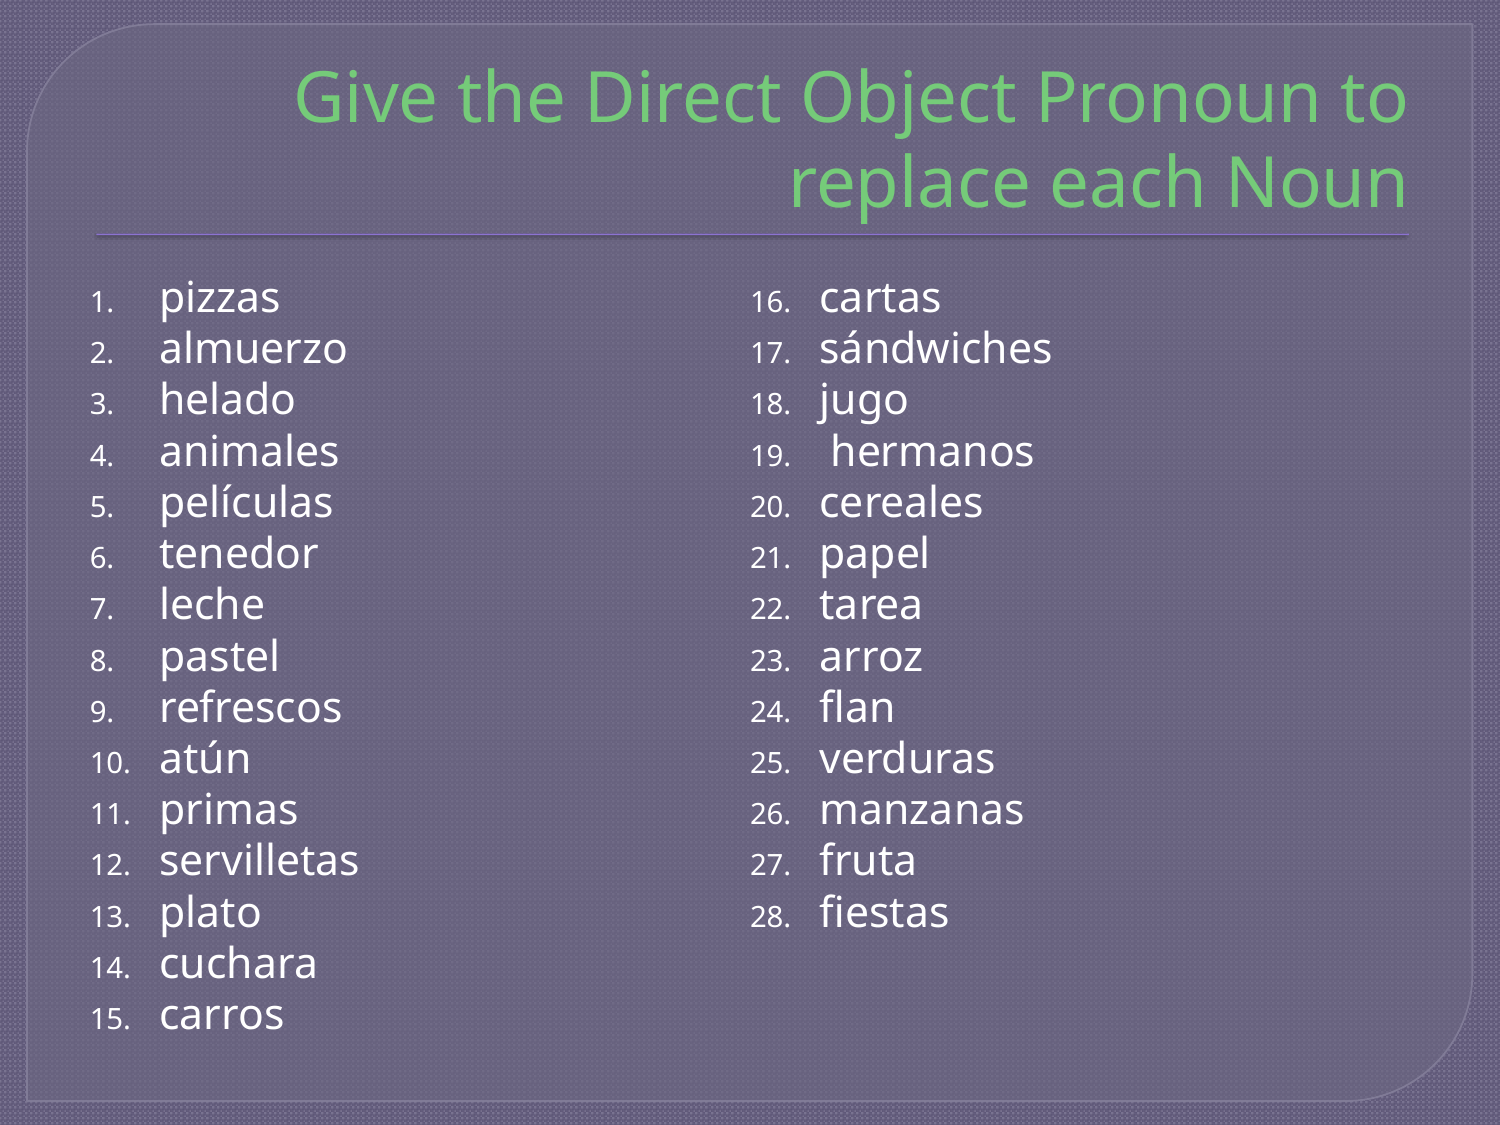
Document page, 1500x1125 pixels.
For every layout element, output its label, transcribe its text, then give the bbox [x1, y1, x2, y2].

list pizzas almuerzo helado animales películas tenedor leche pastel refrescos atún primas servilletas plato cuchara carros cartas sándwiches jugo hermanos cereales papel tarea arroz flan verduras manzanas fruta fiestas [75, 262, 1425, 1050]
title Give the Direct Object Pronoun to replace each Noun [75, 41, 1425, 230]
